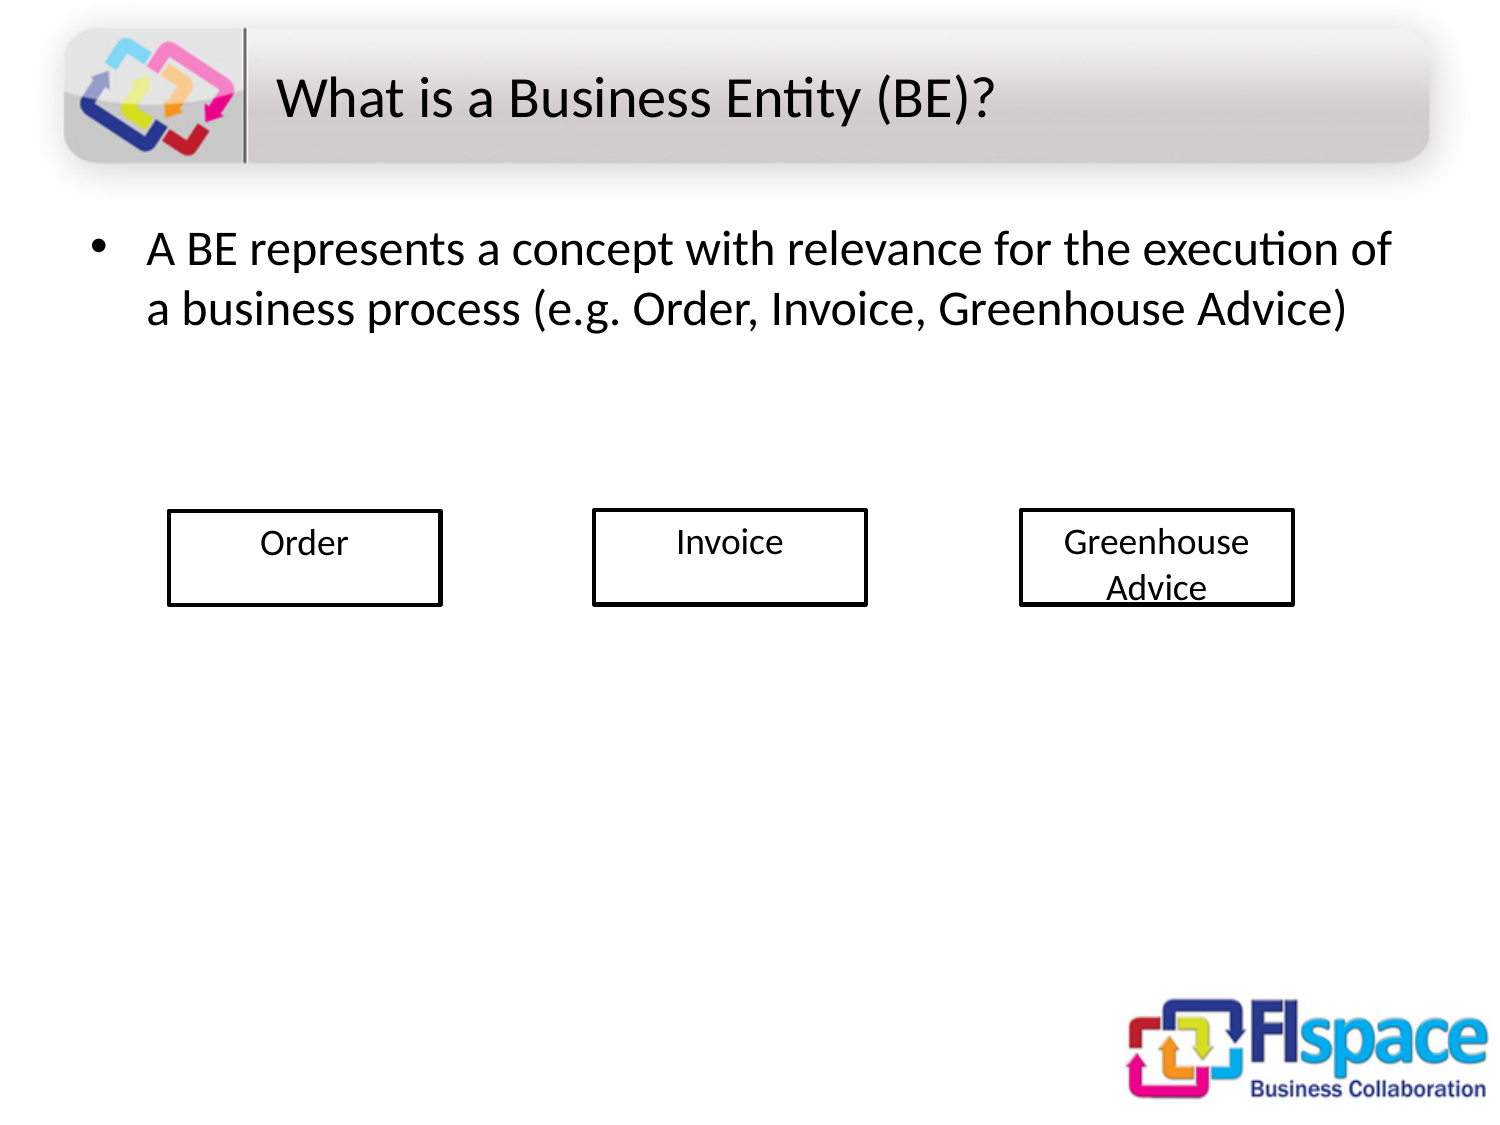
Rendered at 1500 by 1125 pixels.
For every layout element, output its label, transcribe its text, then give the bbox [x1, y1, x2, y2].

text_box Greenhouse Advice [1019, 508, 1295, 607]
picture [0, 0, 1500, 253]
picture [1123, 960, 1500, 1125]
text_box Order [167, 509, 443, 607]
list A BE represents a concept with relevance for the execution of a business process (e.g. Order, Invoice, Greenhouse Advice) [75, 208, 1425, 607]
title What is a Business Entity (BE)? [261, 39, 1401, 149]
text_box Invoice [592, 508, 868, 607]
